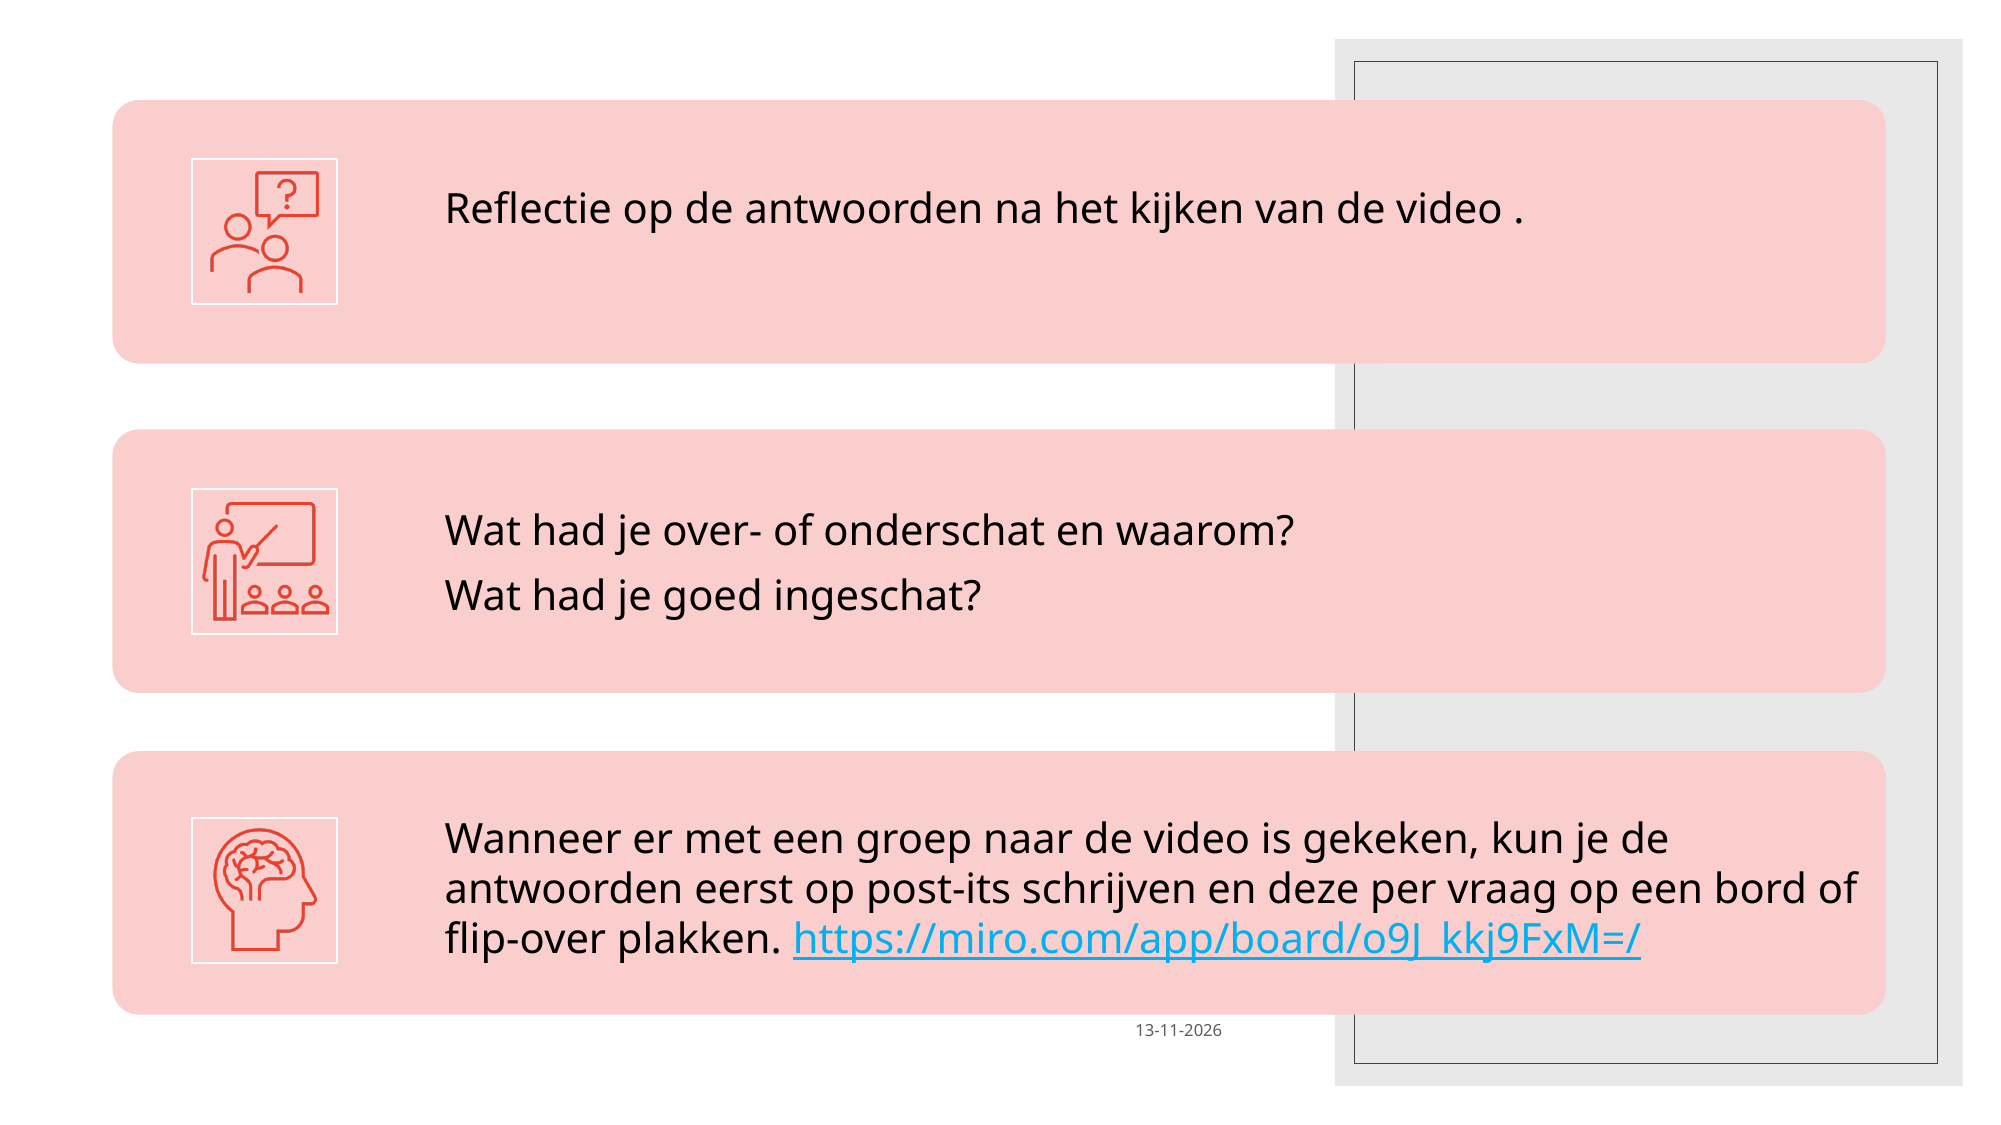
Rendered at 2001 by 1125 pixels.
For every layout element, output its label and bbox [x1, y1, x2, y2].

slide_number [916, 1030, 1238, 1050]
list [112, 99, 1886, 1023]
